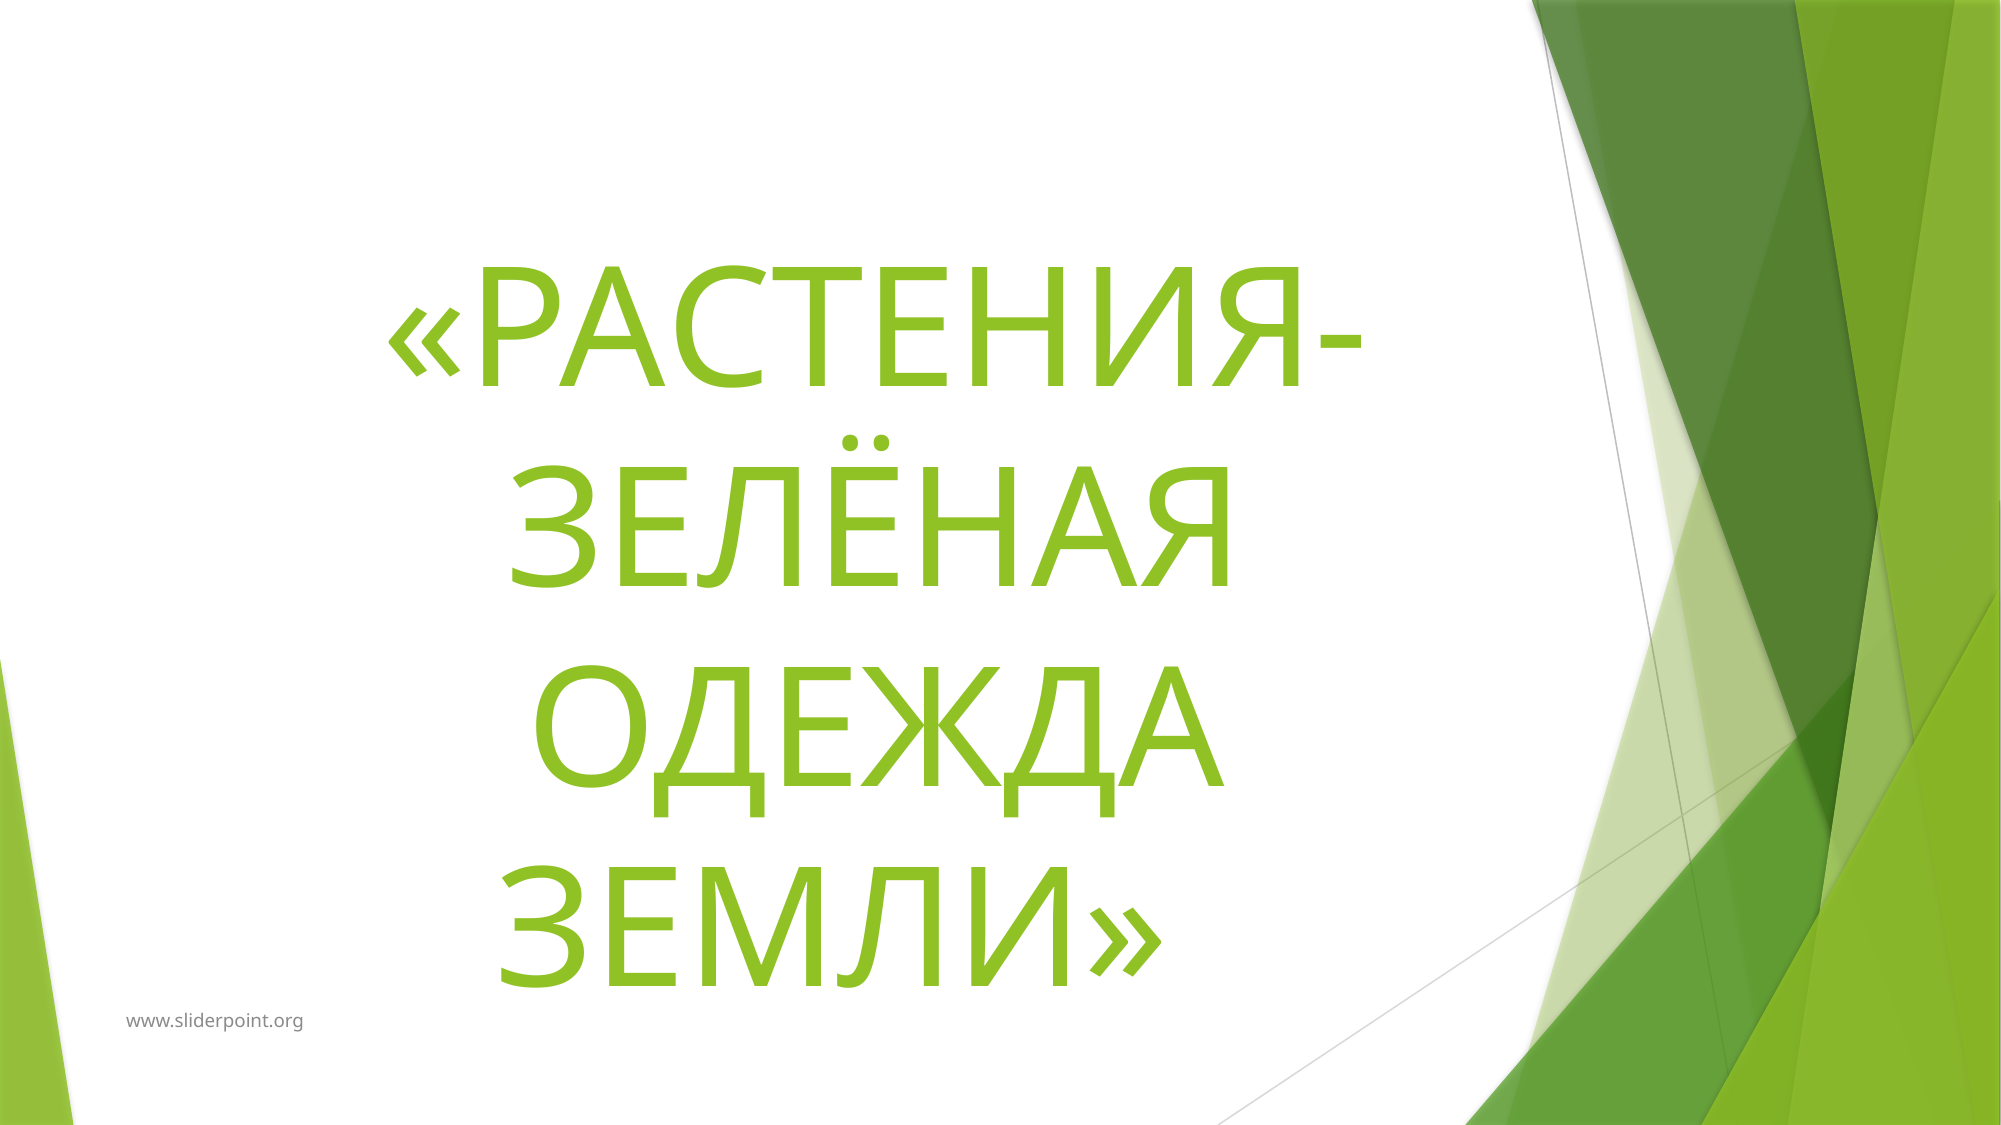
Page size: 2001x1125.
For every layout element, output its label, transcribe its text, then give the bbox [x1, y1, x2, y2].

footer www.sliderpoint.org [111, 991, 1145, 1051]
title «РАСТЕНИЯ- ЗЕЛЁНАЯ ОДЕЖДА ЗЕМЛИ» [170, 212, 1581, 430]
